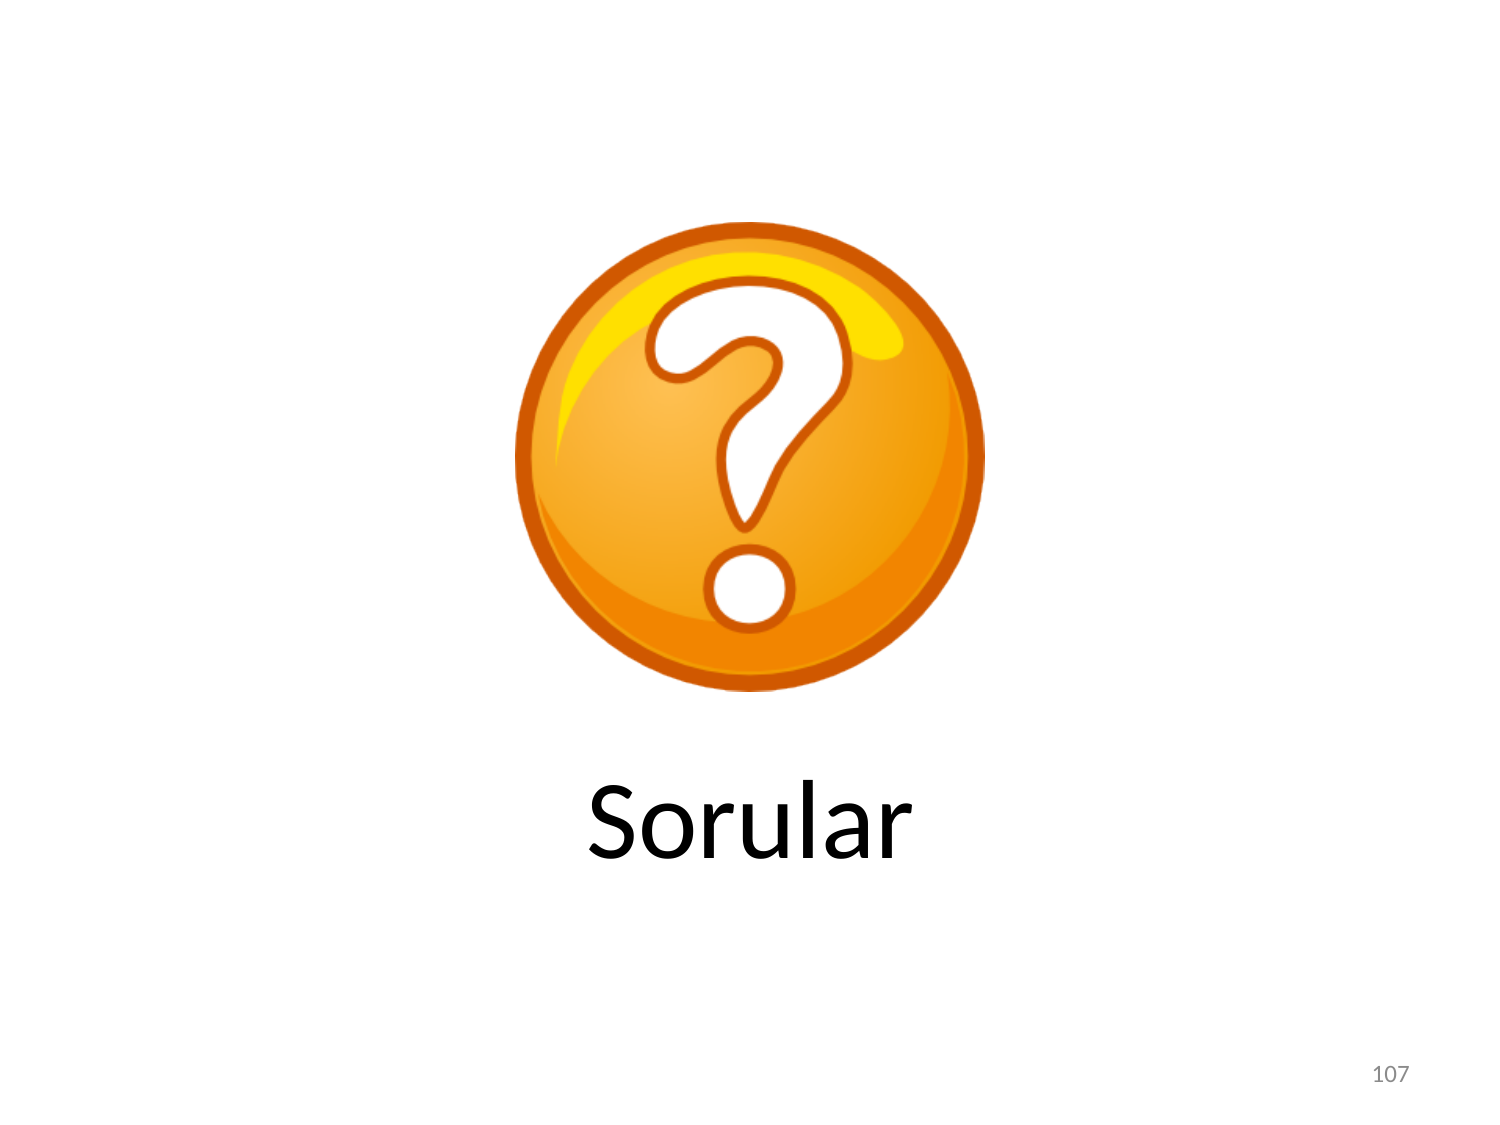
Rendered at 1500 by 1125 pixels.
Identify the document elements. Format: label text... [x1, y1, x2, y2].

text_box Sorular [572, 738, 931, 888]
slide_number 107 [1074, 1042, 1425, 1103]
picture [515, 222, 985, 692]
